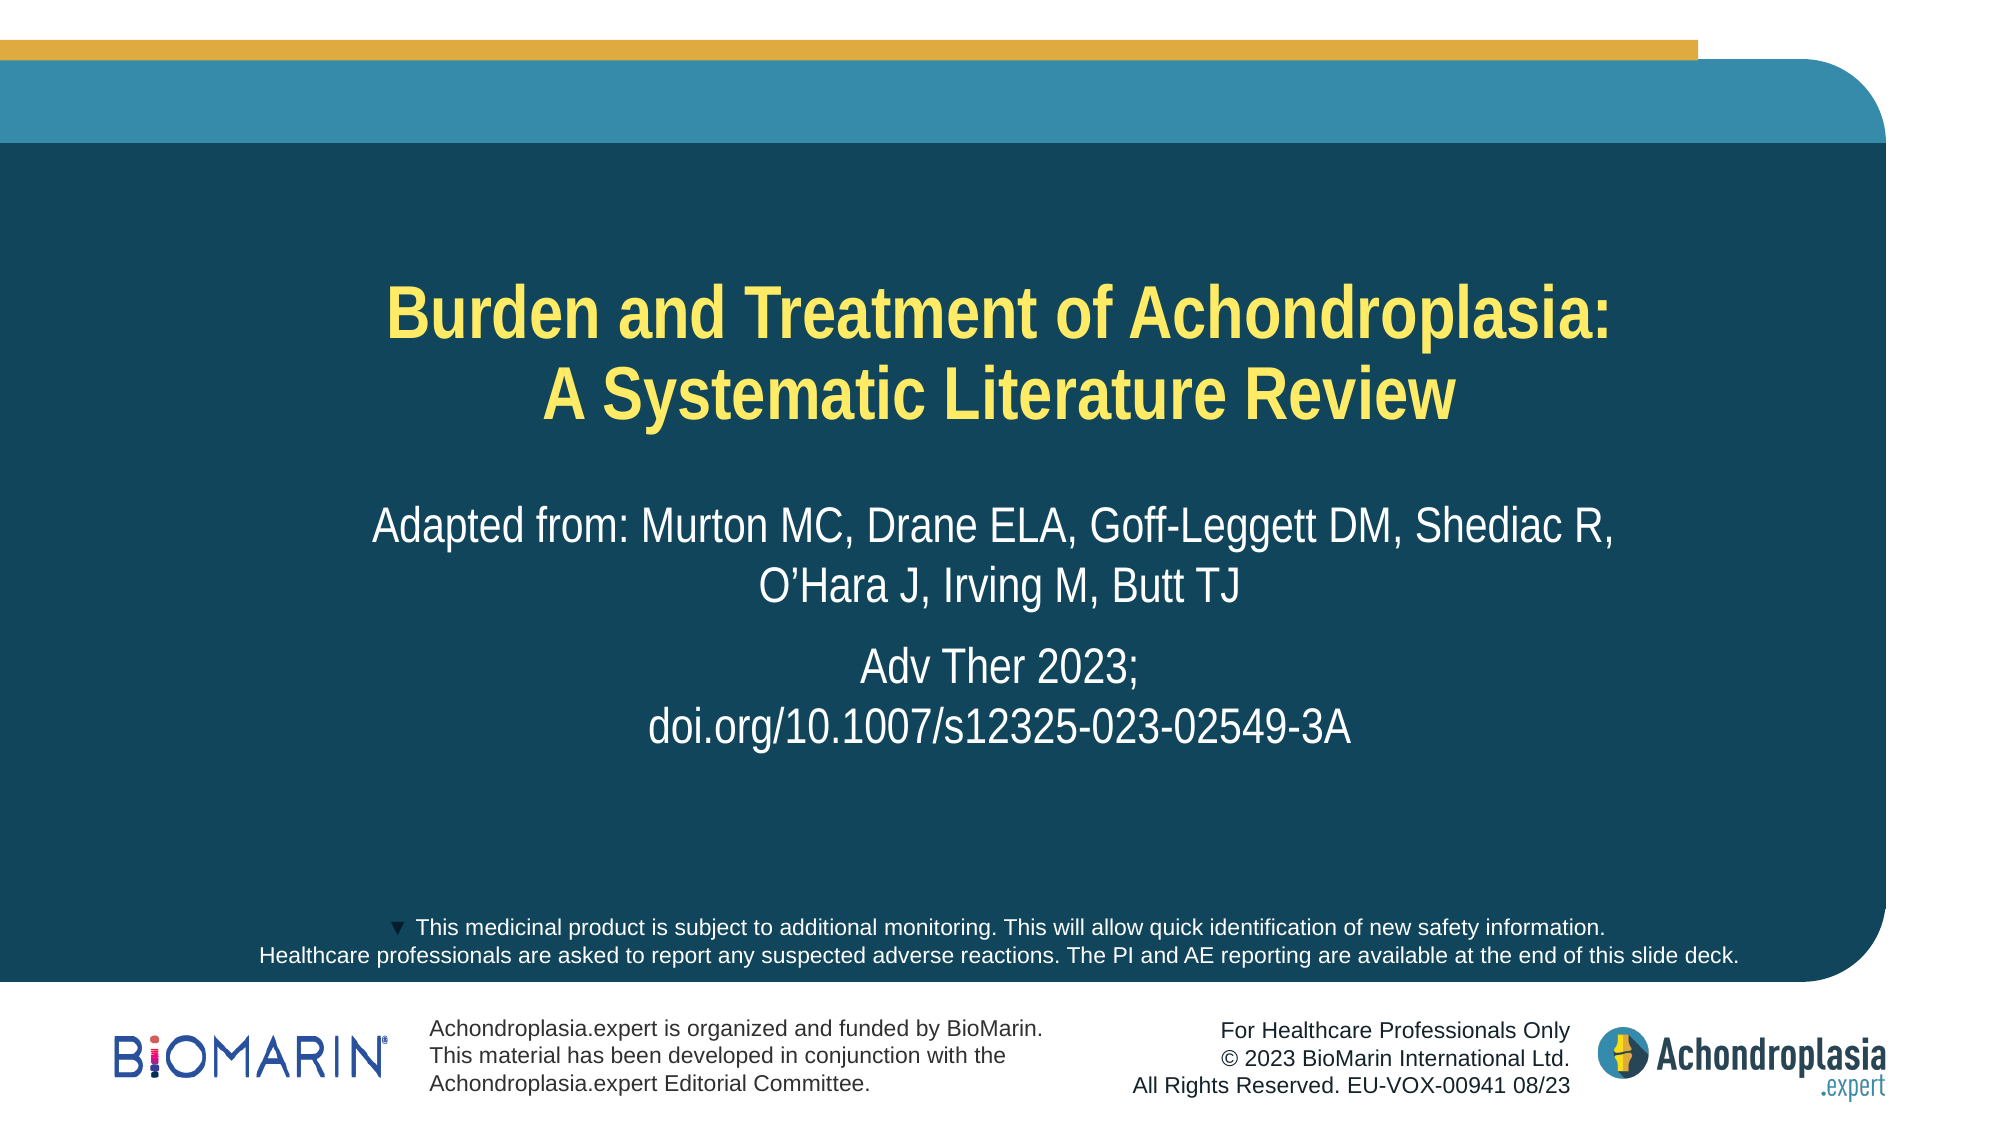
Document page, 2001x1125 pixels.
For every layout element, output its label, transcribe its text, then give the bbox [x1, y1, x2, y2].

text_box For Healthcare Professionals Only © 2023 BioMarin International Ltd. All Rights Reserved. EU-VOX-00941 08/23 [908, 1008, 1586, 1106]
text_box Achondroplasia.expert is organized and funded by BioMarin. This material has been developed in conjunction with the Achondroplasia.expert Editorial Committee. [414, 1006, 1092, 1104]
subtitle Adapted from: Murton MC, Drane ELA, Goff-Leggett DM, Shediac R, O’Hara J, Irving M, Butt TJ Adv Ther 2023; doi.org/10.1007/s12325-023-02549-3A [114, 484, 1886, 863]
text_box ▼ This medicinal product is subject to additional monitoring. This will allow quick identification of new safety information. Healthcare professionals are asked to report any suspected adverse reactions. The PI and AE reporting are available at the end of this slide deck. [141, 905, 1859, 976]
title Burden and Treatment of Achondroplasia: A Systematic Literature Review [114, 184, 1886, 444]
picture [114, 1035, 388, 1078]
picture [1597, 1027, 1886, 1102]
